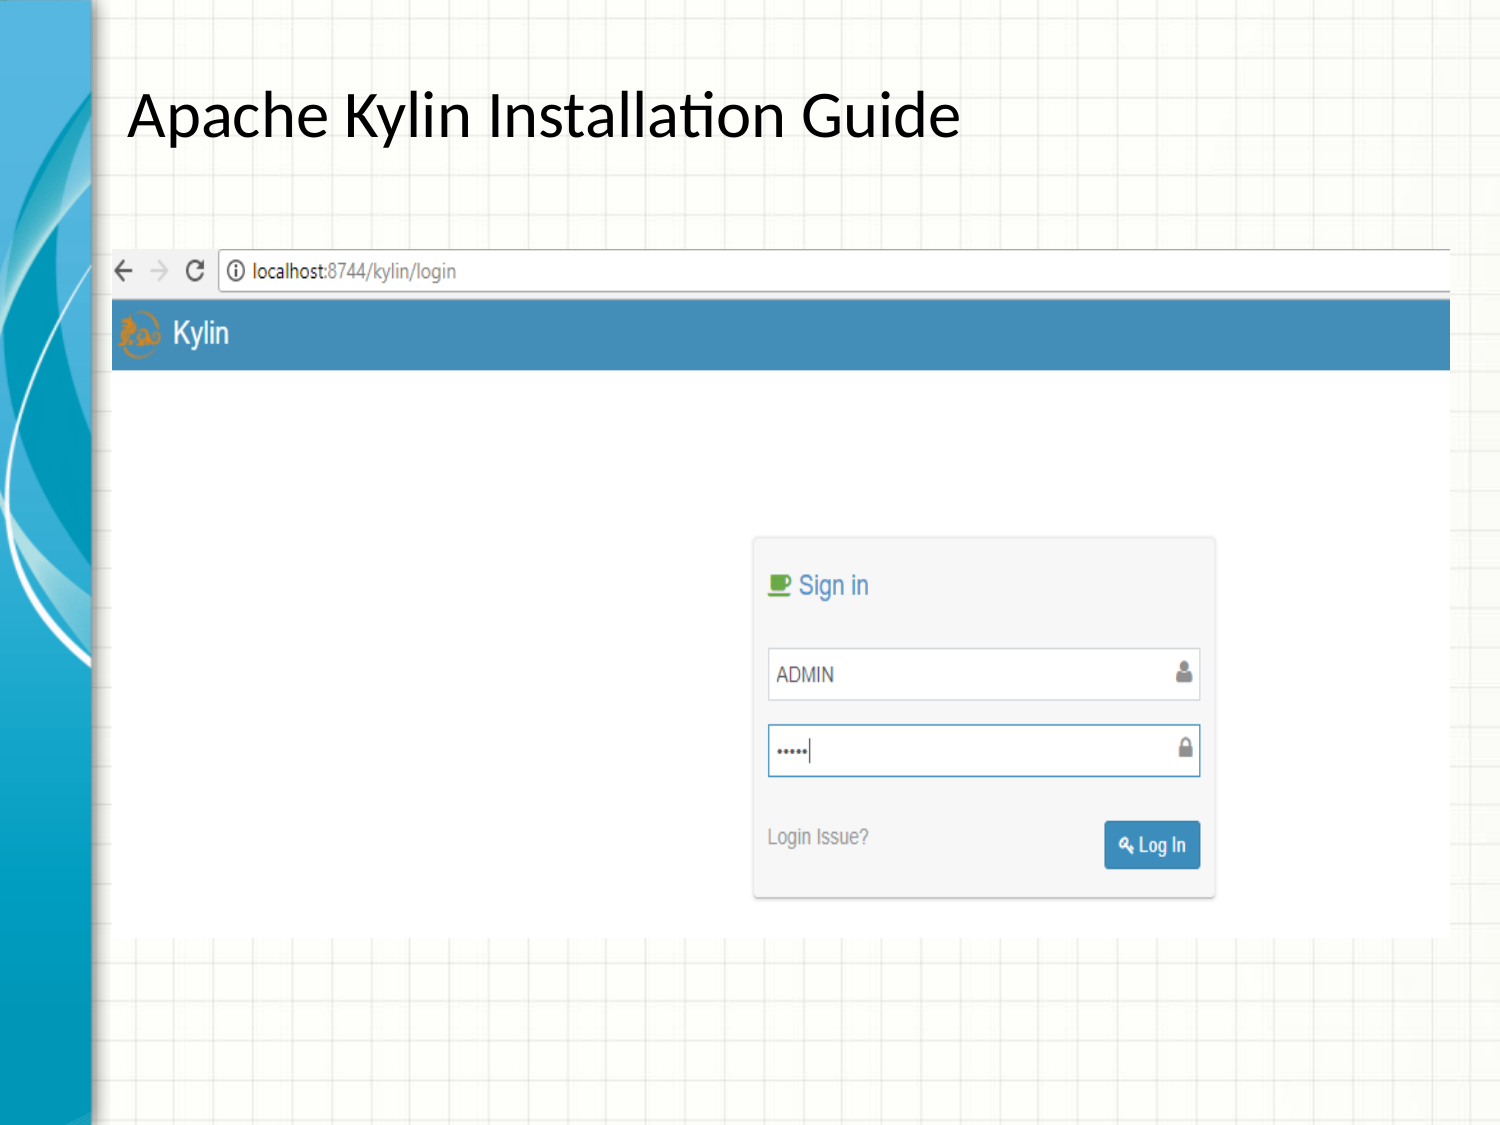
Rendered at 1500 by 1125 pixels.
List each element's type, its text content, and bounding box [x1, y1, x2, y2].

picture [0, 0, 1500, 1125]
title Apache Kylin Installation Guide [112, 50, 1438, 173]
